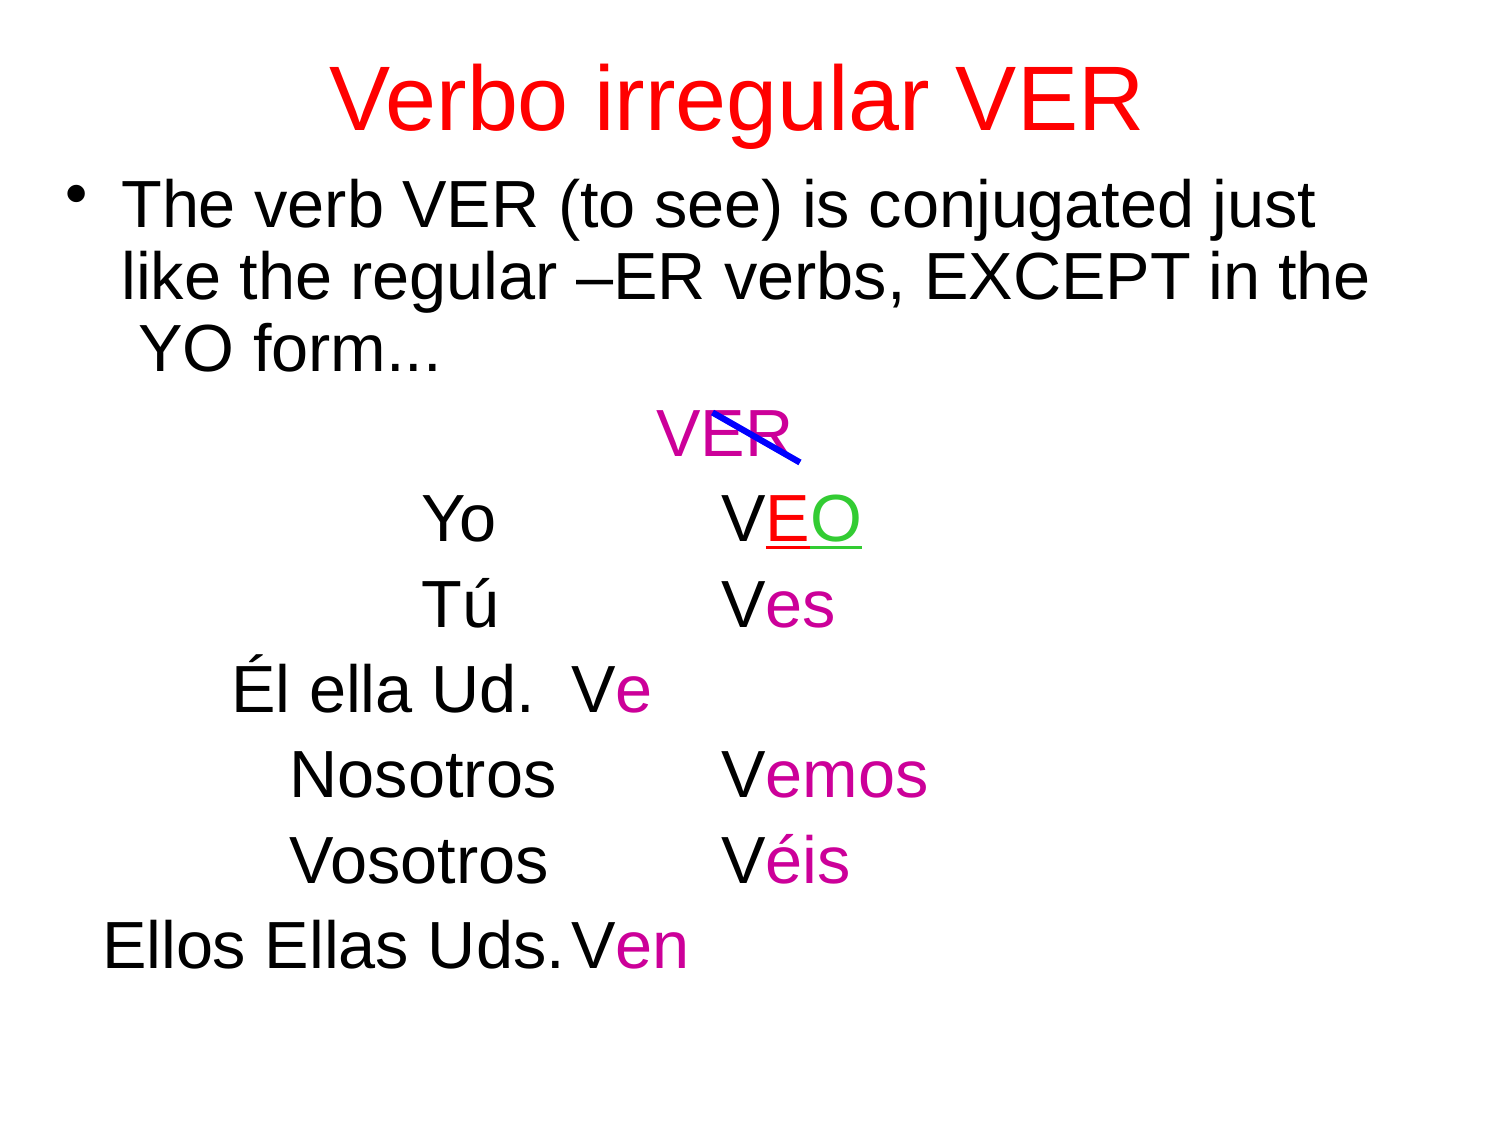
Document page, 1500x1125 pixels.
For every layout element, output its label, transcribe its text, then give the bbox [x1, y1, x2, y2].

title Verbo irregular VER [62, 0, 1413, 188]
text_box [712, 412, 801, 463]
list The verb VER (to see) is conjugated just like the regular –ER verbs, EXCEPT in the YO form... VER Yo VEO Tú Ves Él ella Ud. Ve Nosotros Vemos Vosotros Véis Ellos Ellas Uds. Ven [50, 162, 1400, 1100]
